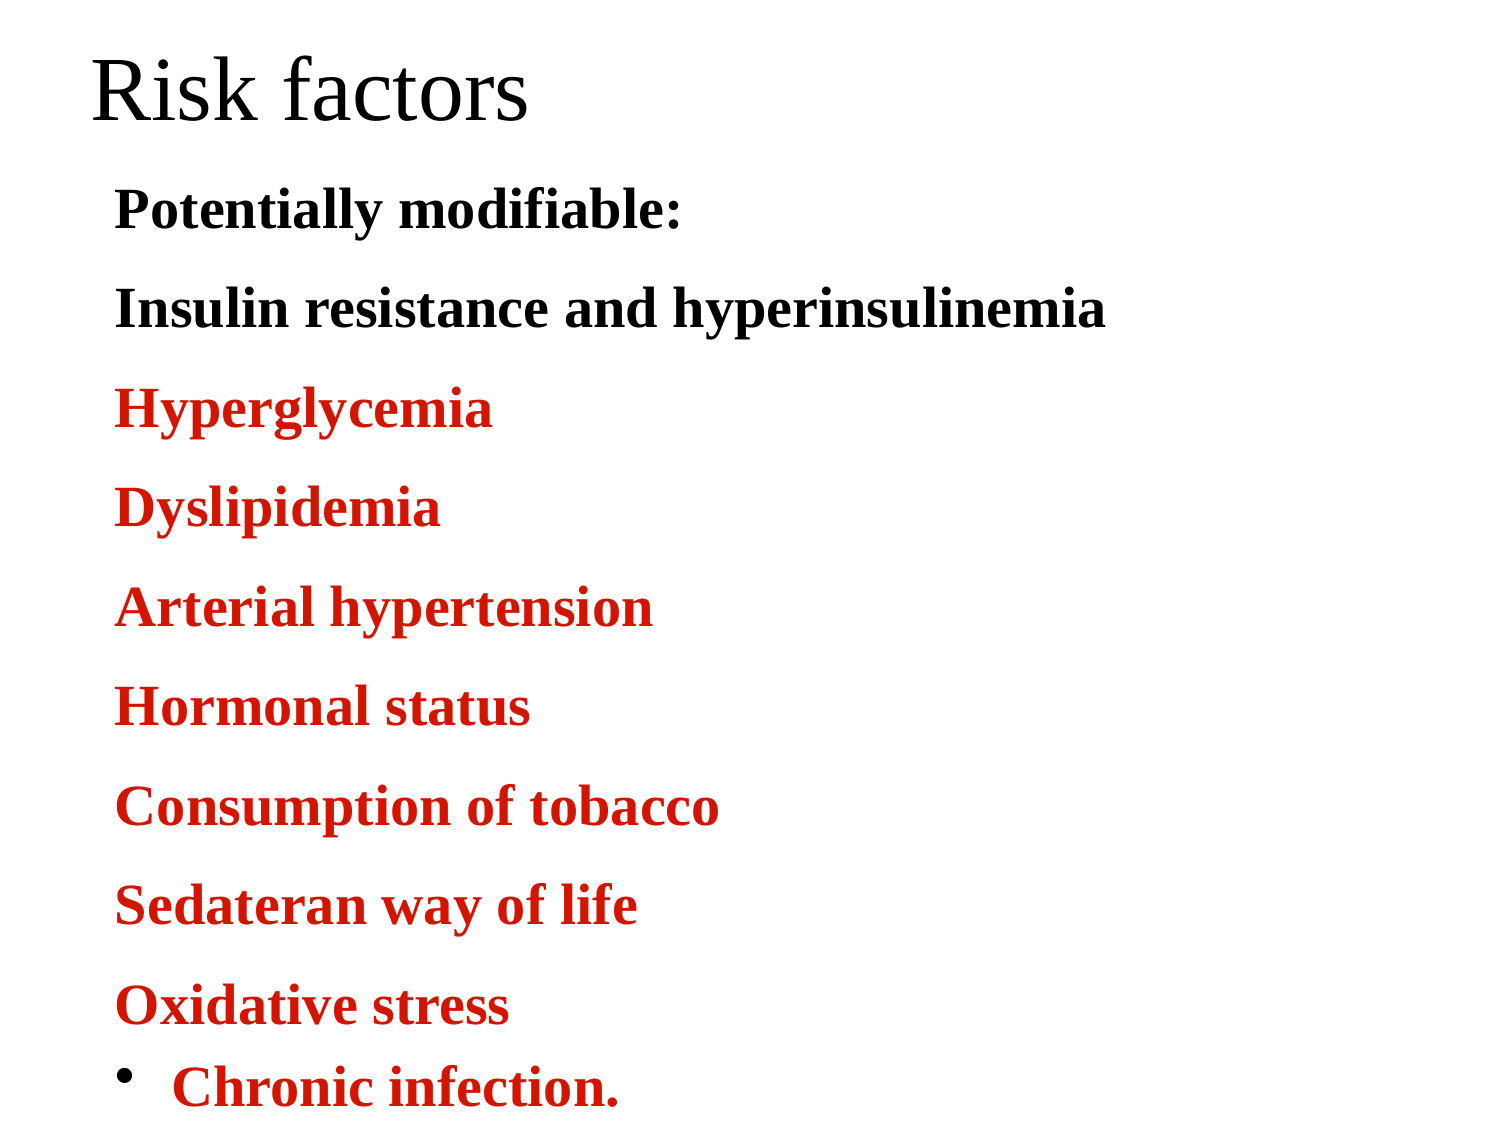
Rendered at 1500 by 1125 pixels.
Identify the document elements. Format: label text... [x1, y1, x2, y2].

title Risk factors [74, 44, 1426, 233]
list Potentially modifiable: Insulin resistance and hyperinsulinemia Hyperglycemia Dyslipidemia Arterial hypertension Hormonal status Consumption of tobacco Sedateran way of life Oxidative stress Chronic infection. [99, 162, 1451, 906]
